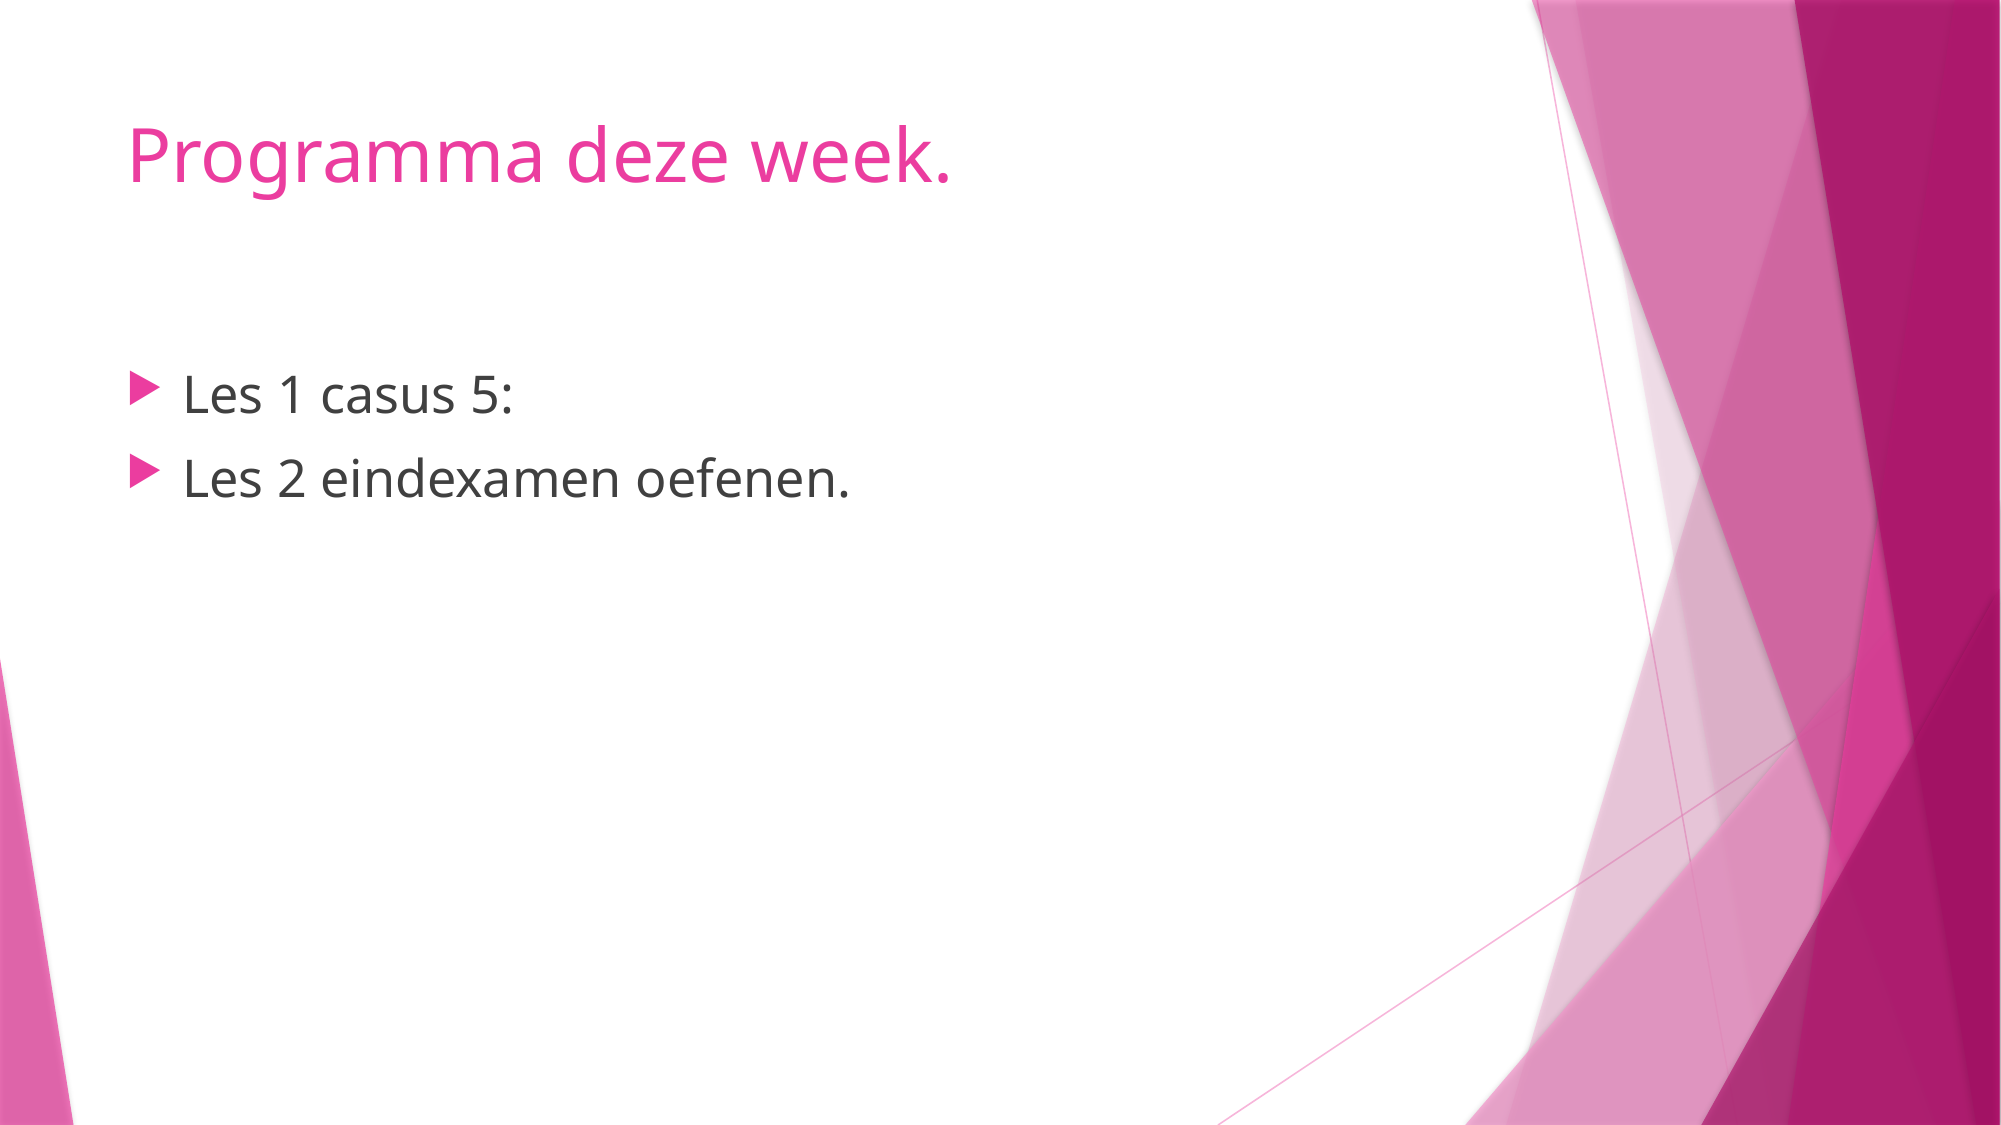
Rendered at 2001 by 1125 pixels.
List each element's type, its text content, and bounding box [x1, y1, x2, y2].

title Programma deze week. [111, 99, 1522, 317]
list Les 1 casus 5: Les 2 eindexamen oefenen. [111, 354, 1522, 992]
